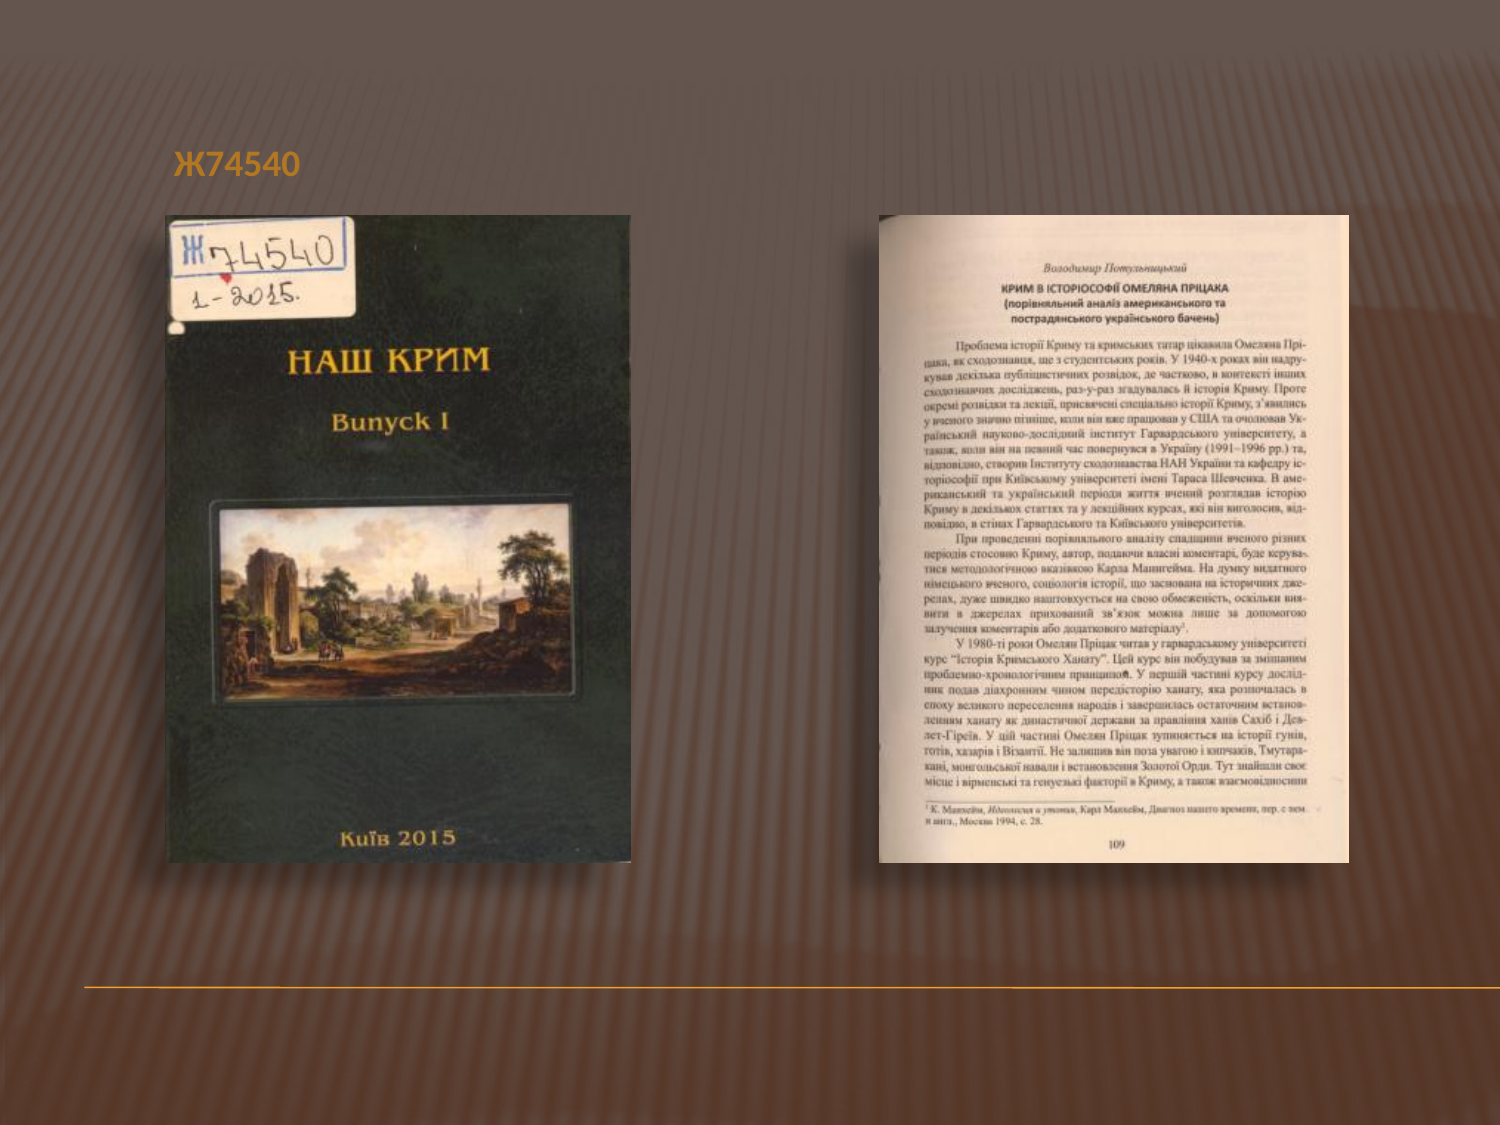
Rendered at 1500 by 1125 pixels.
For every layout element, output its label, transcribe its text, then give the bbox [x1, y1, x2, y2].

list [165, 215, 631, 863]
list Ж74540 [159, 109, 750, 215]
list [879, 215, 1350, 863]
